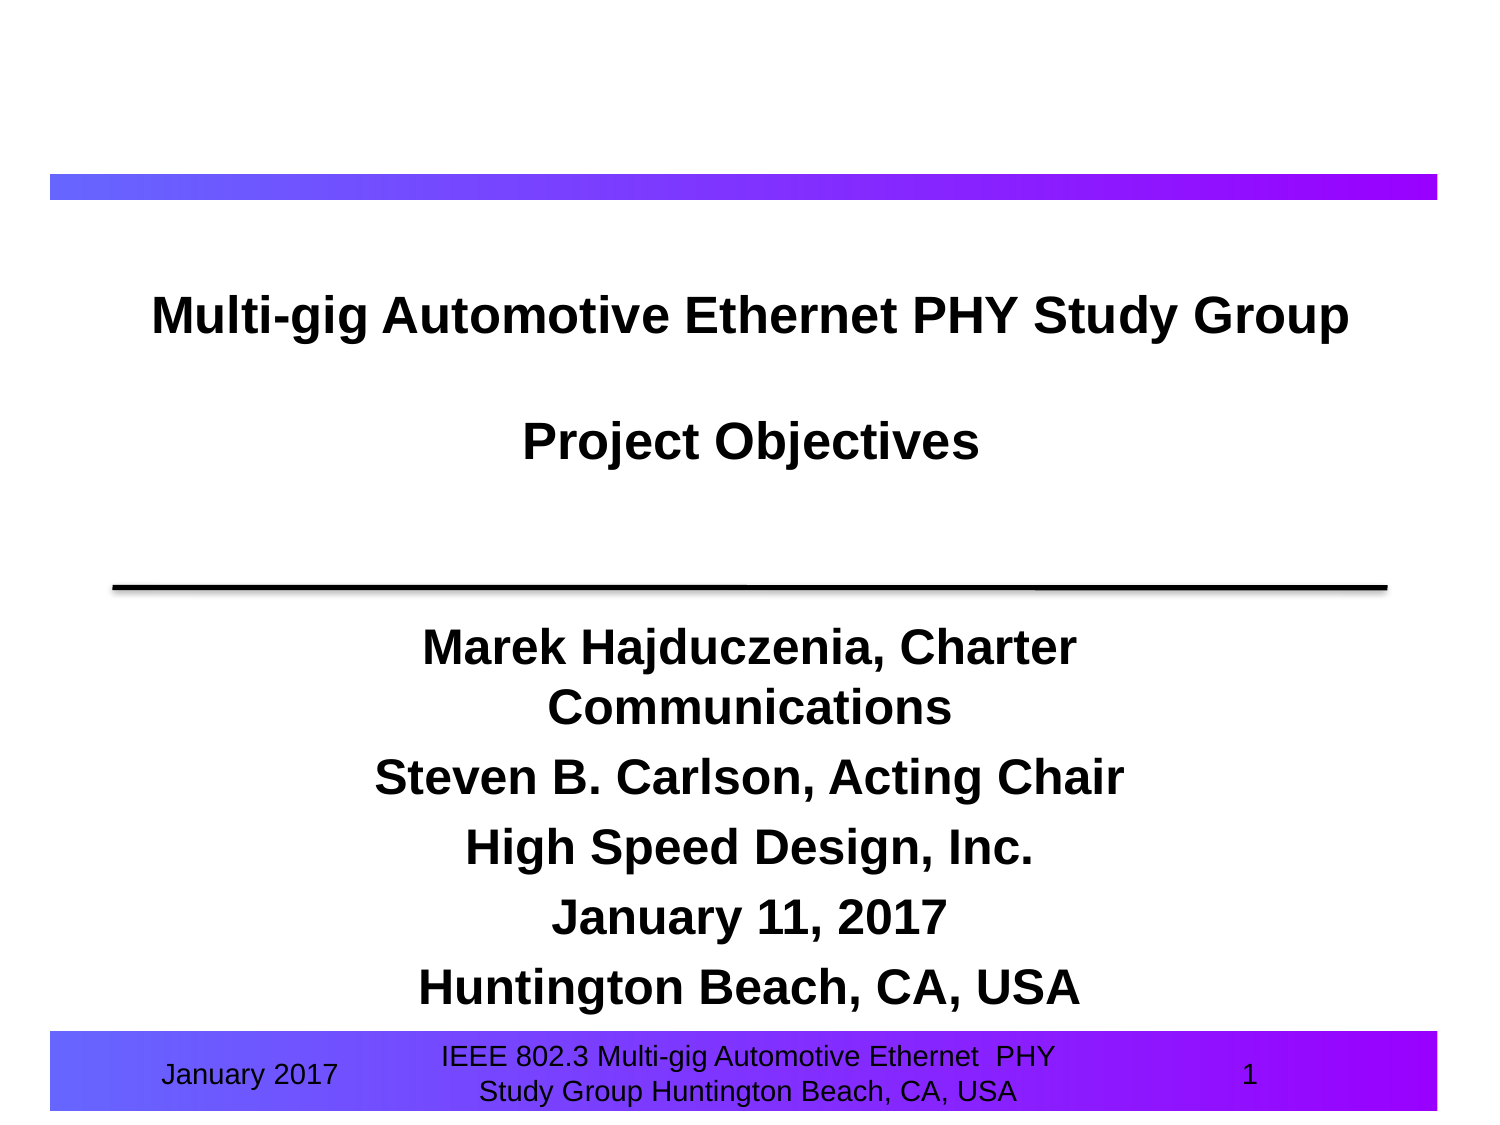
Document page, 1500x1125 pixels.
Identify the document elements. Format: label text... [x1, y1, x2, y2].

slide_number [75, 1042, 402, 1103]
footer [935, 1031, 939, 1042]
footer IEEE 802.3 Multi-gig Automotive Ethernet PHY Study Group Huntington Beach, CA, USA [402, 1042, 1074, 1103]
slide_number 1 [1074, 1042, 1425, 1103]
subtitle Marek Hajduczenia, Charter Communications Steven B. Carlson, Acting Chair High Speed Design, Inc. January 11, 2017 Huntington Beach, CA, USA [225, 606, 1275, 895]
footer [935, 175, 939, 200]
title Multi-gig Automotive Ethernet PHY Study Group Project Objectives [113, 254, 1389, 496]
